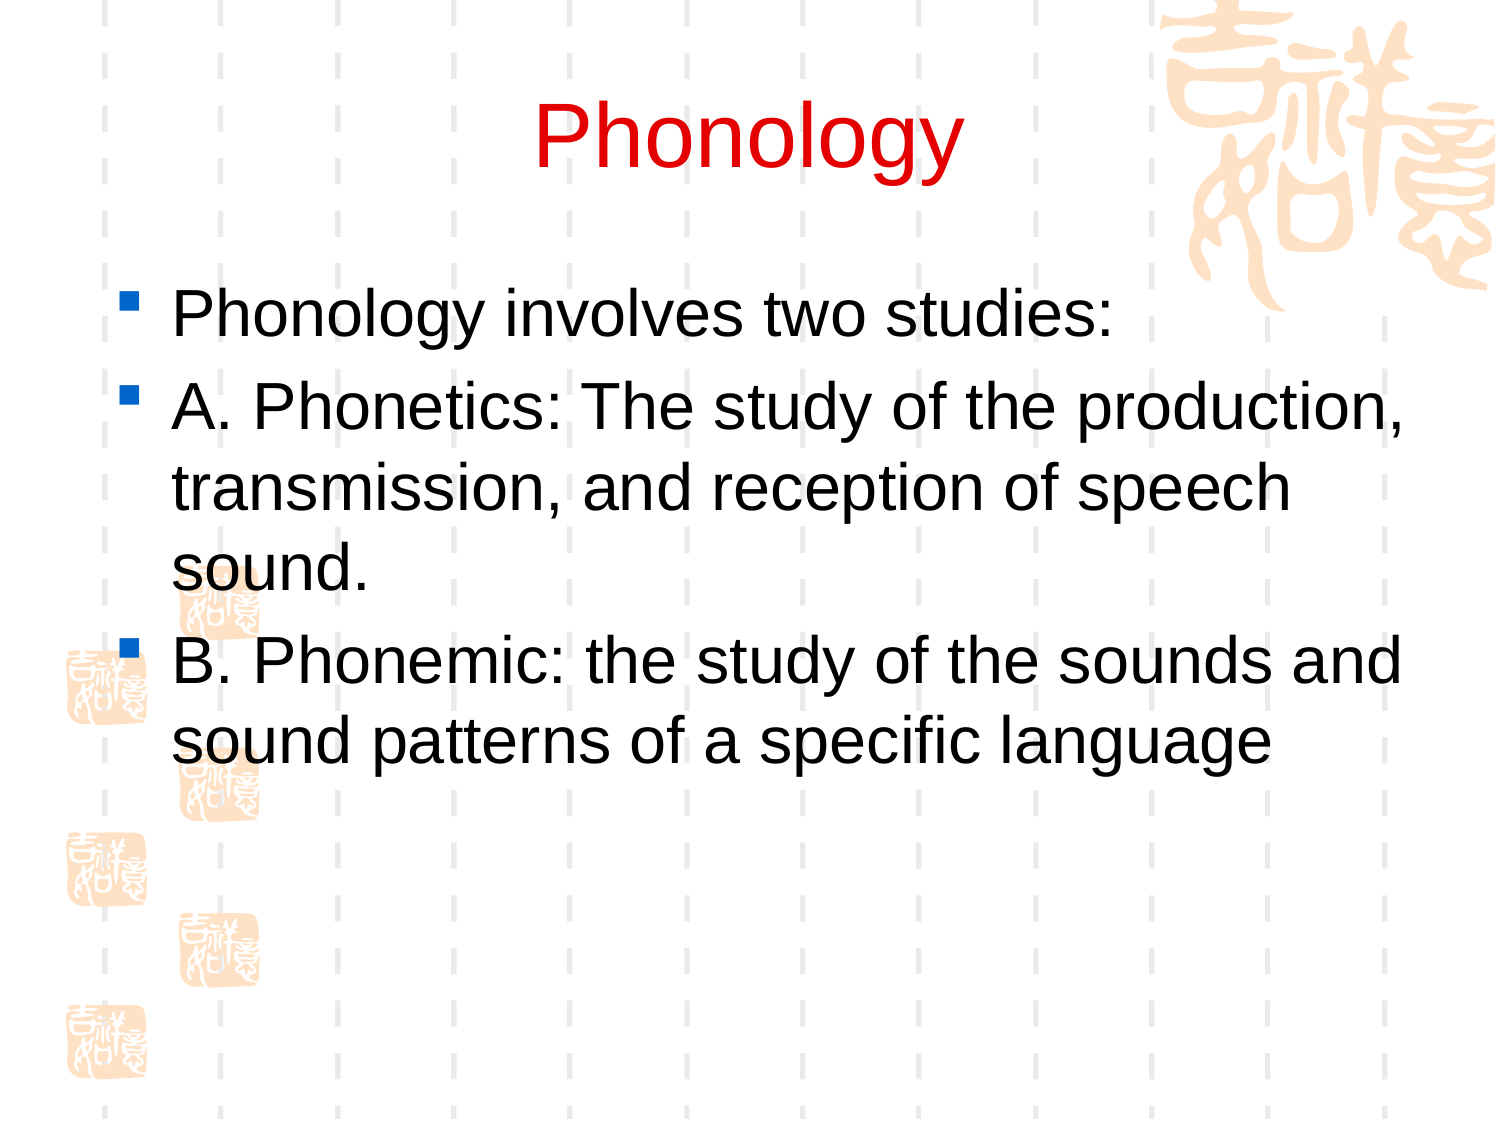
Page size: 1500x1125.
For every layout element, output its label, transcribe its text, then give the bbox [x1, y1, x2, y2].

title Phonology [48, 37, 1451, 226]
list Phonology involves two studies: A. Phonetics: The study of the production, transmission, and reception of speech sound. B. Phonemic: the study of the sounds and sound patterns of a specific language [99, 262, 1438, 1001]
